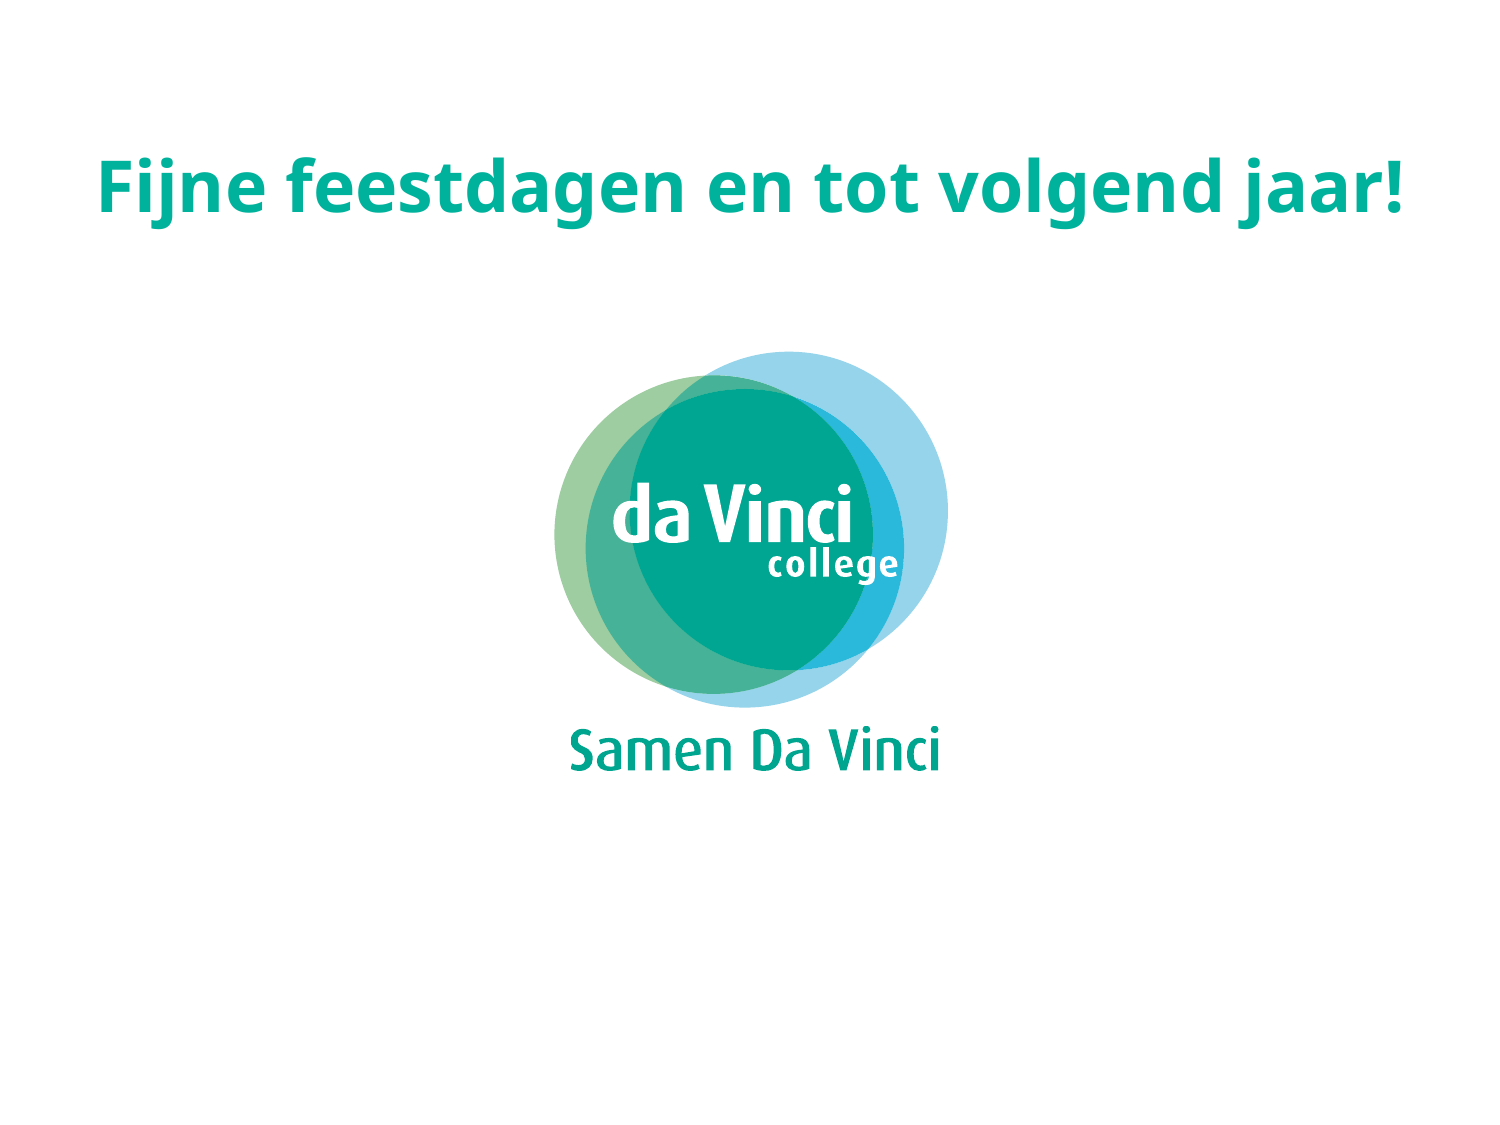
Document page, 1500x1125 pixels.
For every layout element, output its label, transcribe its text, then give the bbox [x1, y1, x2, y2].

title Fijne feestdagen en tot volgend jaar! [75, 90, 1425, 278]
